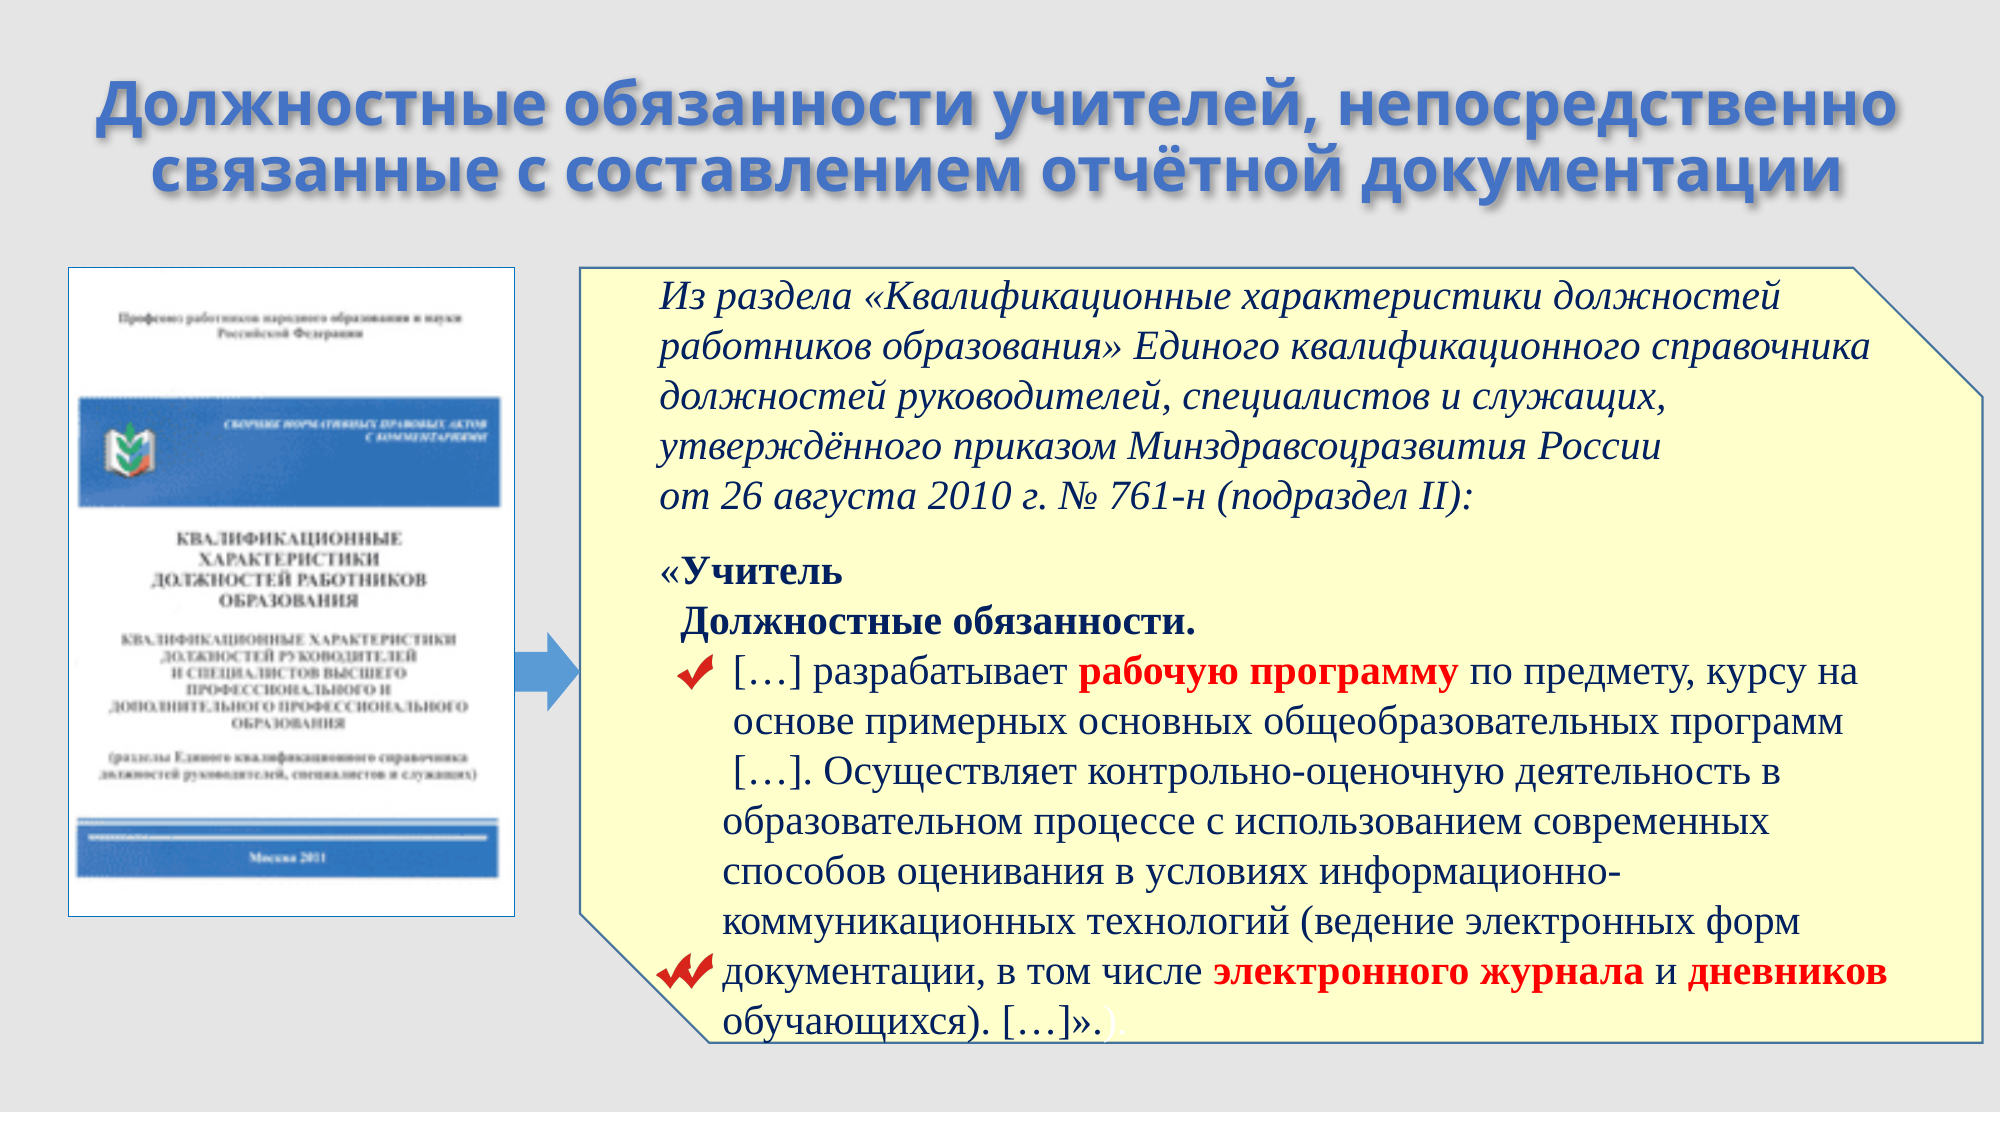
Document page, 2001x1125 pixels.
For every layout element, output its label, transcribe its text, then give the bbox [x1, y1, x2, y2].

text_box [515, 629, 582, 715]
text_box [0, 0, 2000, 1112]
text_box Из раздела «Квалификационные характеристики должностей работников образования» Единого квалификационного справочника должностей руководителей, специалистов и служащих, утверждённого приказом Минздравсоцразвития России от 26 августа 2010 г. № 761-н (подраздел II): «Учитель Должностные обязанности. […] разрабатывает рабочую программу по предмету, курсу на основе примерных основных общеобразовательных программ […]. Осуществляет контрольно-оценочную деятельность в образовательном процессе с использованием современных способов оценивания в условиях информационно- коммуникационных технологий (ведение электронных форм документации, в том числе электронного журнала и дневников обучающихся). […]».). [578, 266, 1984, 1044]
picture [677, 654, 713, 690]
title Должностные обязанности учителей, непосредственно связанные с составлением отчётной документации [35, 64, 1960, 245]
picture [68, 267, 515, 917]
picture [656, 953, 713, 989]
